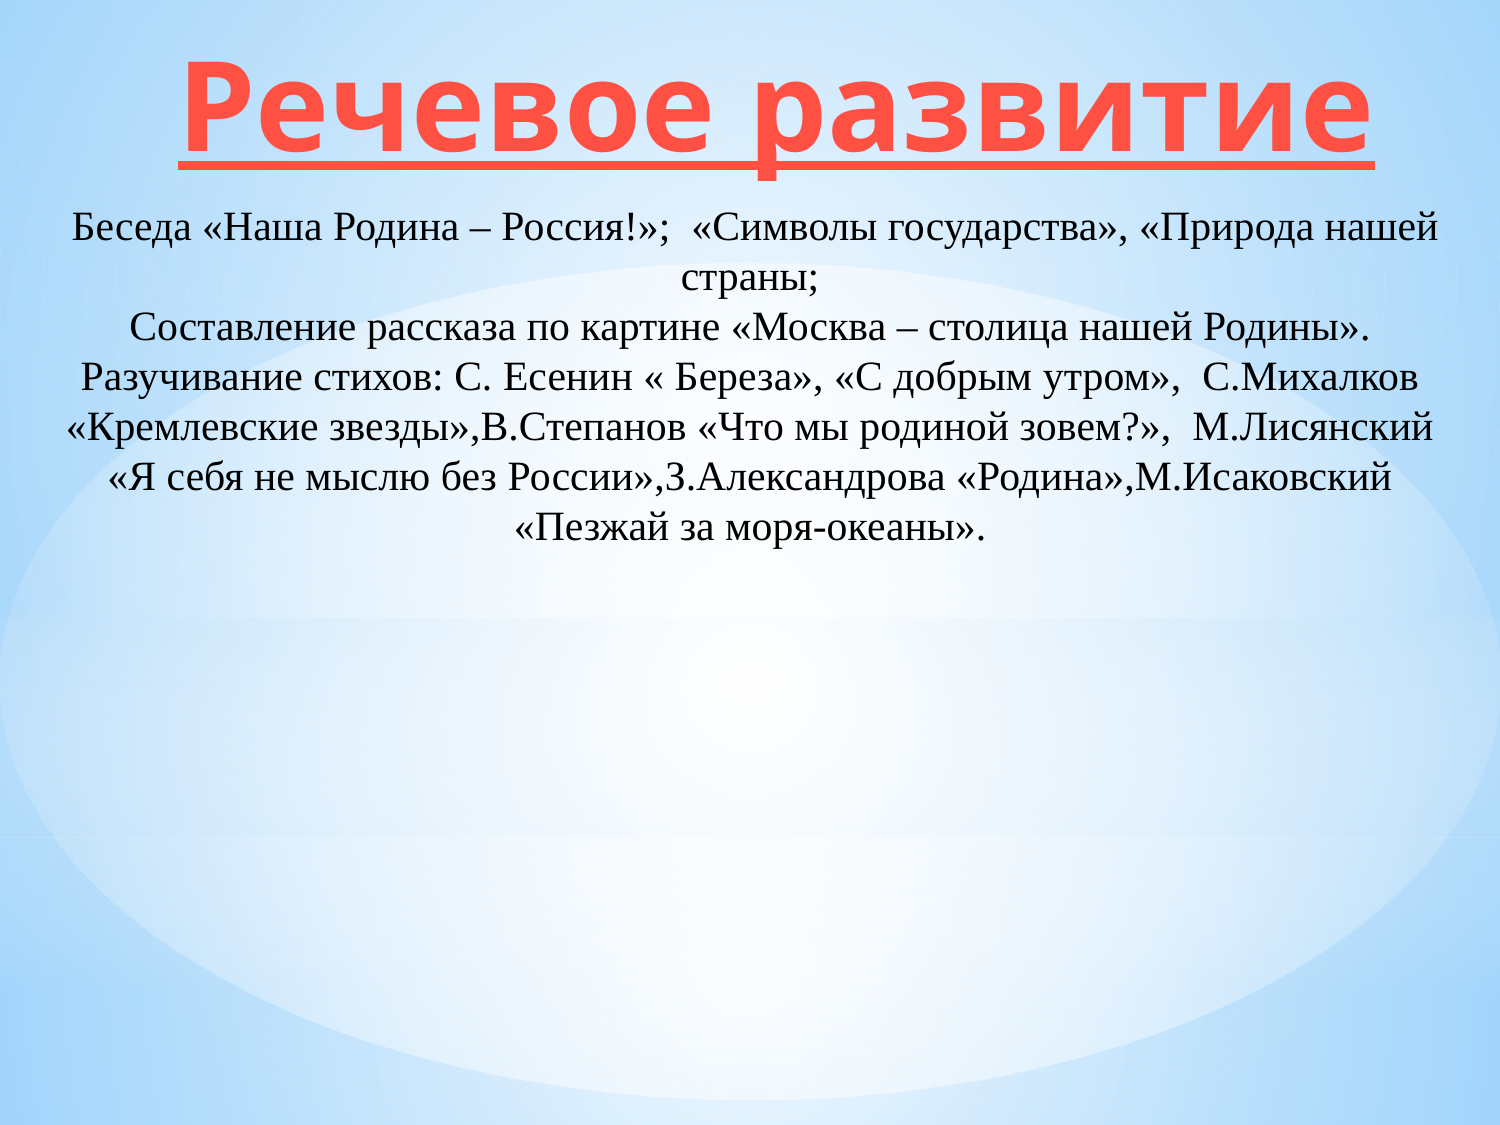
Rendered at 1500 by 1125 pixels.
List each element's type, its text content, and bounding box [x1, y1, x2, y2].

text_box Беседа «Наша Родина – Россия!»; «Символы государства», «Природа нашей страны; Составление рассказа по картине «Москва – столица нашей Родины». Разучивание стихов: С. Есенин « Береза», «С добрым утром», С.Михалков «Кремлевские звезды»,В.Степанов «Что мы родиной зовем?», М.Лисянский «Я себя не мыслю без России»,З.Александрова «Родина»,М.Исаковский «Пезжай за моря-океаны». [41, 191, 1459, 557]
text_box Речевое развитие [162, 19, 1390, 185]
